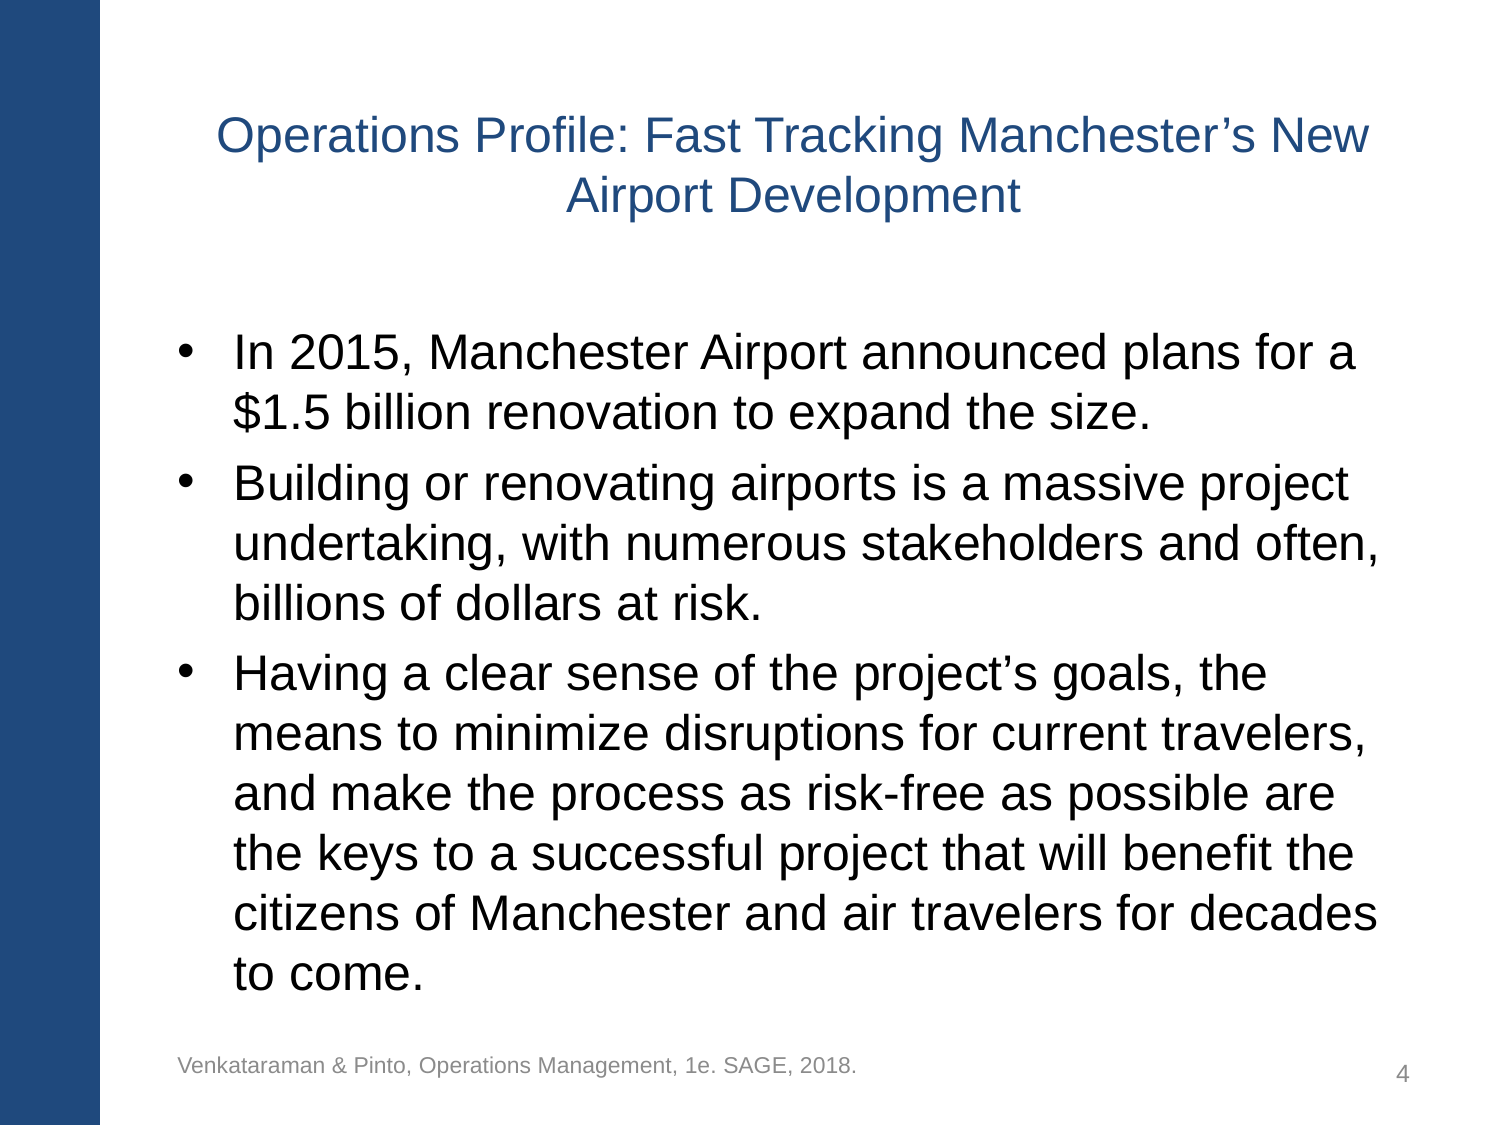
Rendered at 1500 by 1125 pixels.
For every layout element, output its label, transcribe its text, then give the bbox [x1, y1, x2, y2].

footer Venkataraman & Pinto, Operations Management, 1e. SAGE, 2018. [162, 1042, 1313, 1103]
title Operations Profile: Fast Tracking Manchester’s New Airport Development [162, 50, 1425, 275]
list In 2015, Manchester Airport announced plans for a $1.5 billion renovation to expand the size. Building or renovating airports is a massive project undertaking, with numerous stakeholders and often, billions of dollars at risk. Having a clear sense of the project’s goals, the means to minimize disruptions for current travelers, and make the process as risk-free as possible are the keys to a successful project that will benefit the citizens of Manchester and air travelers for decades to come. [162, 312, 1425, 1005]
slide_number 4 [1350, 1042, 1425, 1103]
